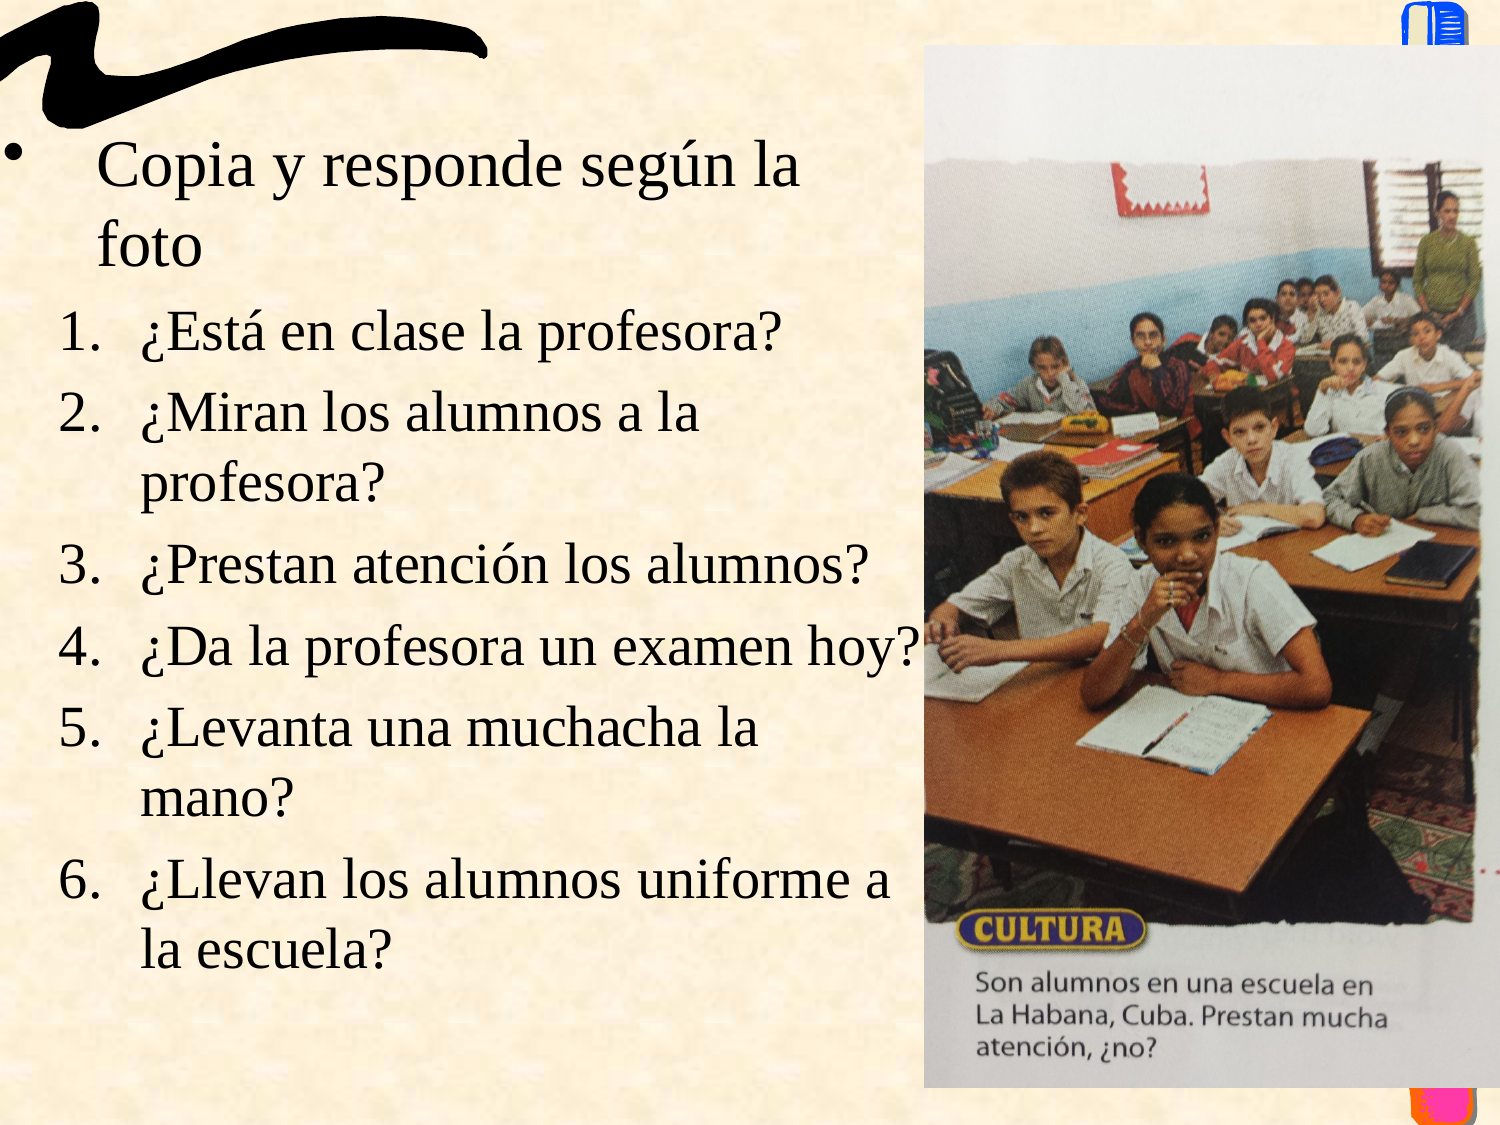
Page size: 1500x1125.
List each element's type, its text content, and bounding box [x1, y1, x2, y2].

picture [0, 55, 50, 112]
picture [0, 0, 1500, 1125]
list Copia y responde según la foto ¿Está en clase la profesora? ¿Miran los alumnos a la profesora? ¿Prestan atención los alumnos? ¿Da la profesora un examen hoy? ¿Levanta una muchacha la mano? ¿Llevan los alumnos uniforme a la escuela? [0, 112, 919, 938]
